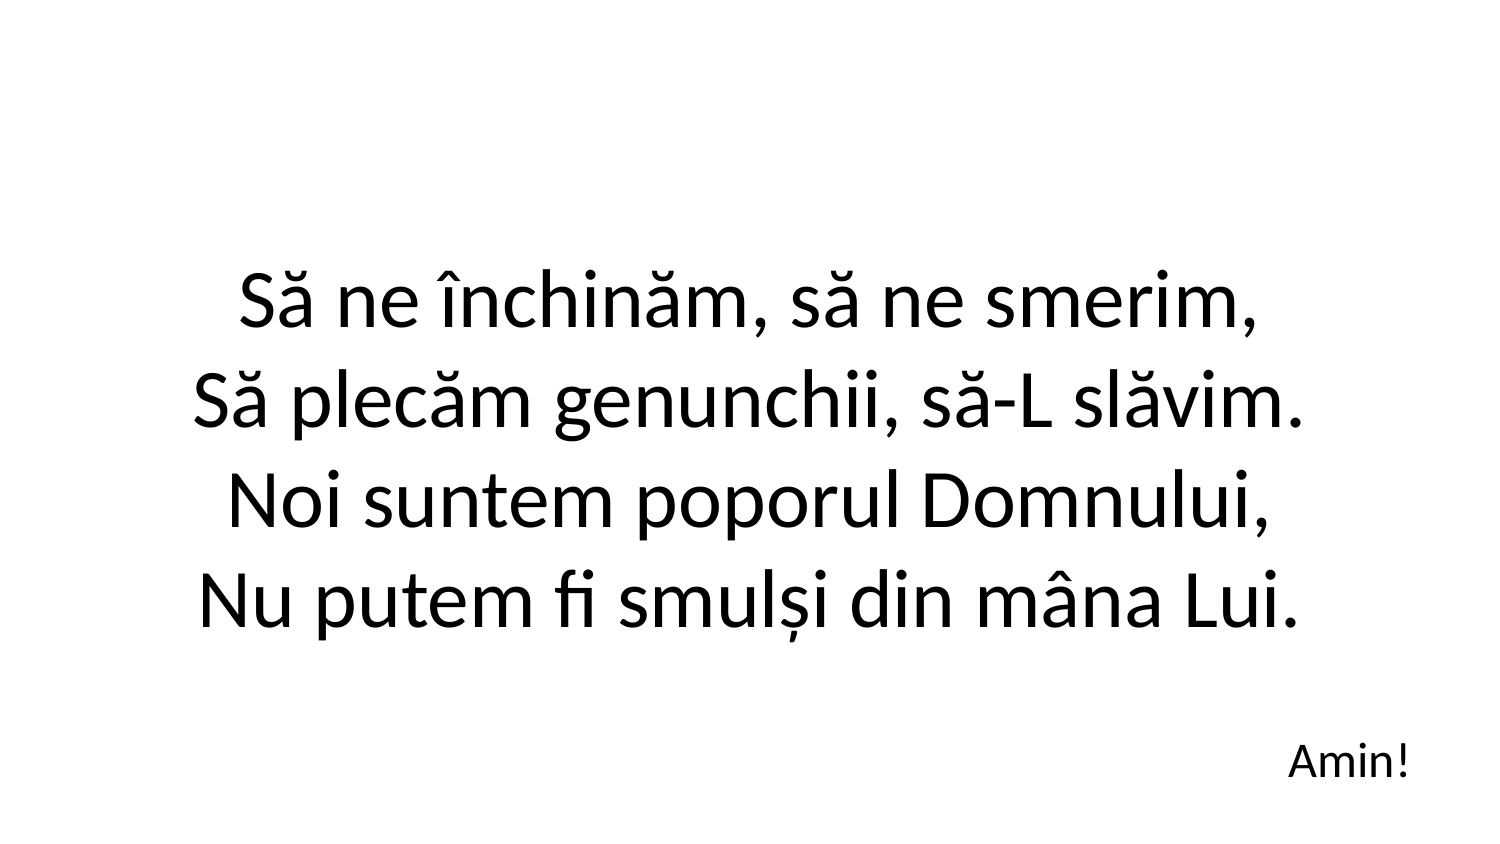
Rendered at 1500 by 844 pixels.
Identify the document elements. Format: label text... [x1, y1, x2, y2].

text_box Amin! [1273, 674, 1427, 795]
text_box Să ne închinăm, să ne smerim, Să plecăm genunchii, să-L slăvim. Noi suntem poporul Domnului, Nu putem fi smulși din mâna Lui. [177, 192, 1323, 652]
